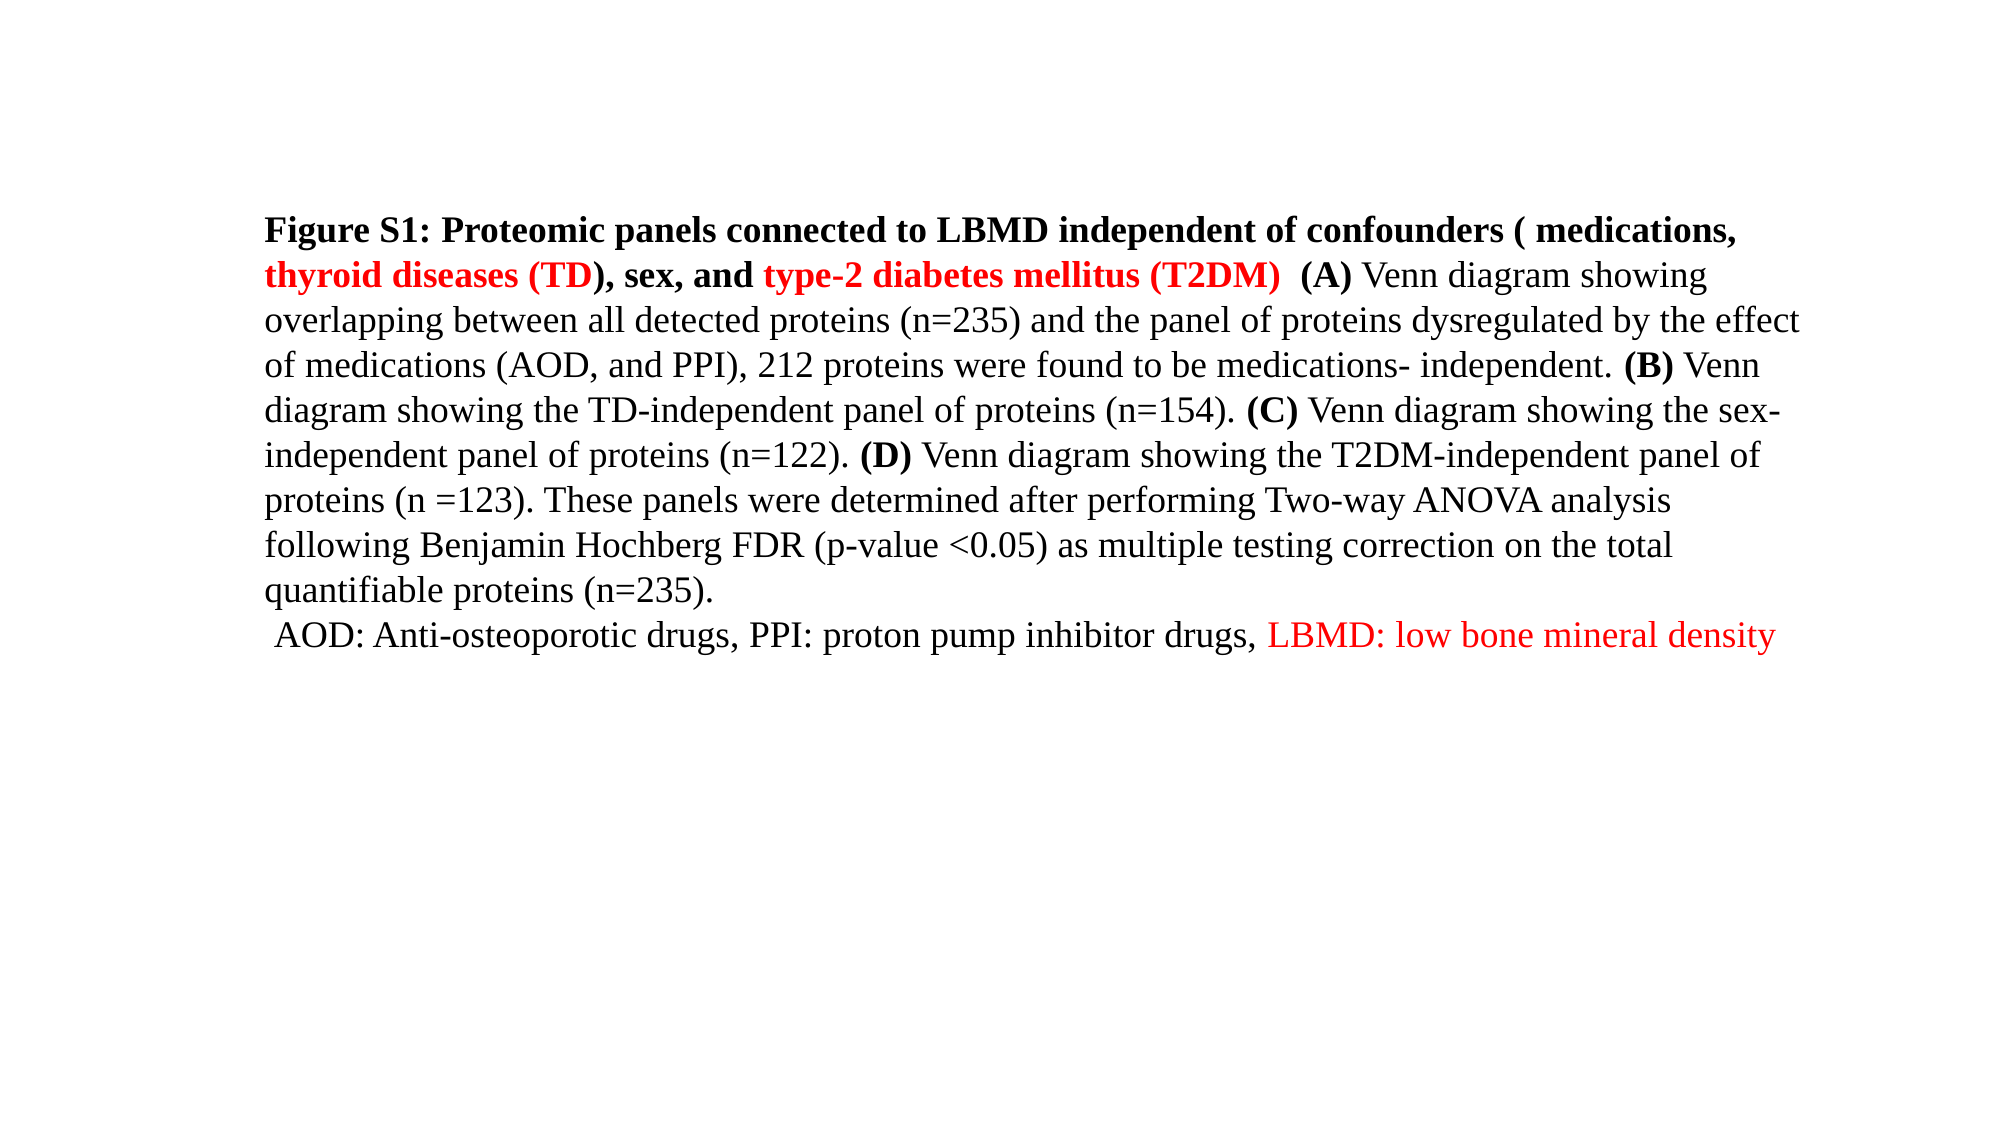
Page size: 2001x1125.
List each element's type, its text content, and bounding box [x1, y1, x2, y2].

text_box Figure S1: Proteomic panels connected to LBMD independent of confounders ( medications, thyroid diseases (TD), sex, and type-2 diabetes mellitus (T2DM) (A) Venn diagram showing overlapping between all detected proteins (n=235) and the panel of proteins dysregulated by the effect of medications (AOD, and PPI), 212 proteins were found to be medications- independent. (B) Venn diagram showing the TD-independent panel of proteins (n=154). (C) Venn diagram showing the sex-independent panel of proteins (n=122). (D) Venn diagram showing the T2DM-independent panel of proteins (n =123). These panels were determined after performing Two-way ANOVA analysis following Benjamin Hochberg FDR (p-value <0.05) as multiple testing correction on the total quantifiable proteins (n=235). AOD: Anti-osteoporotic drugs, PPI: proton pump inhibitor drugs, LBMD: low bone mineral density [249, 197, 1832, 708]
